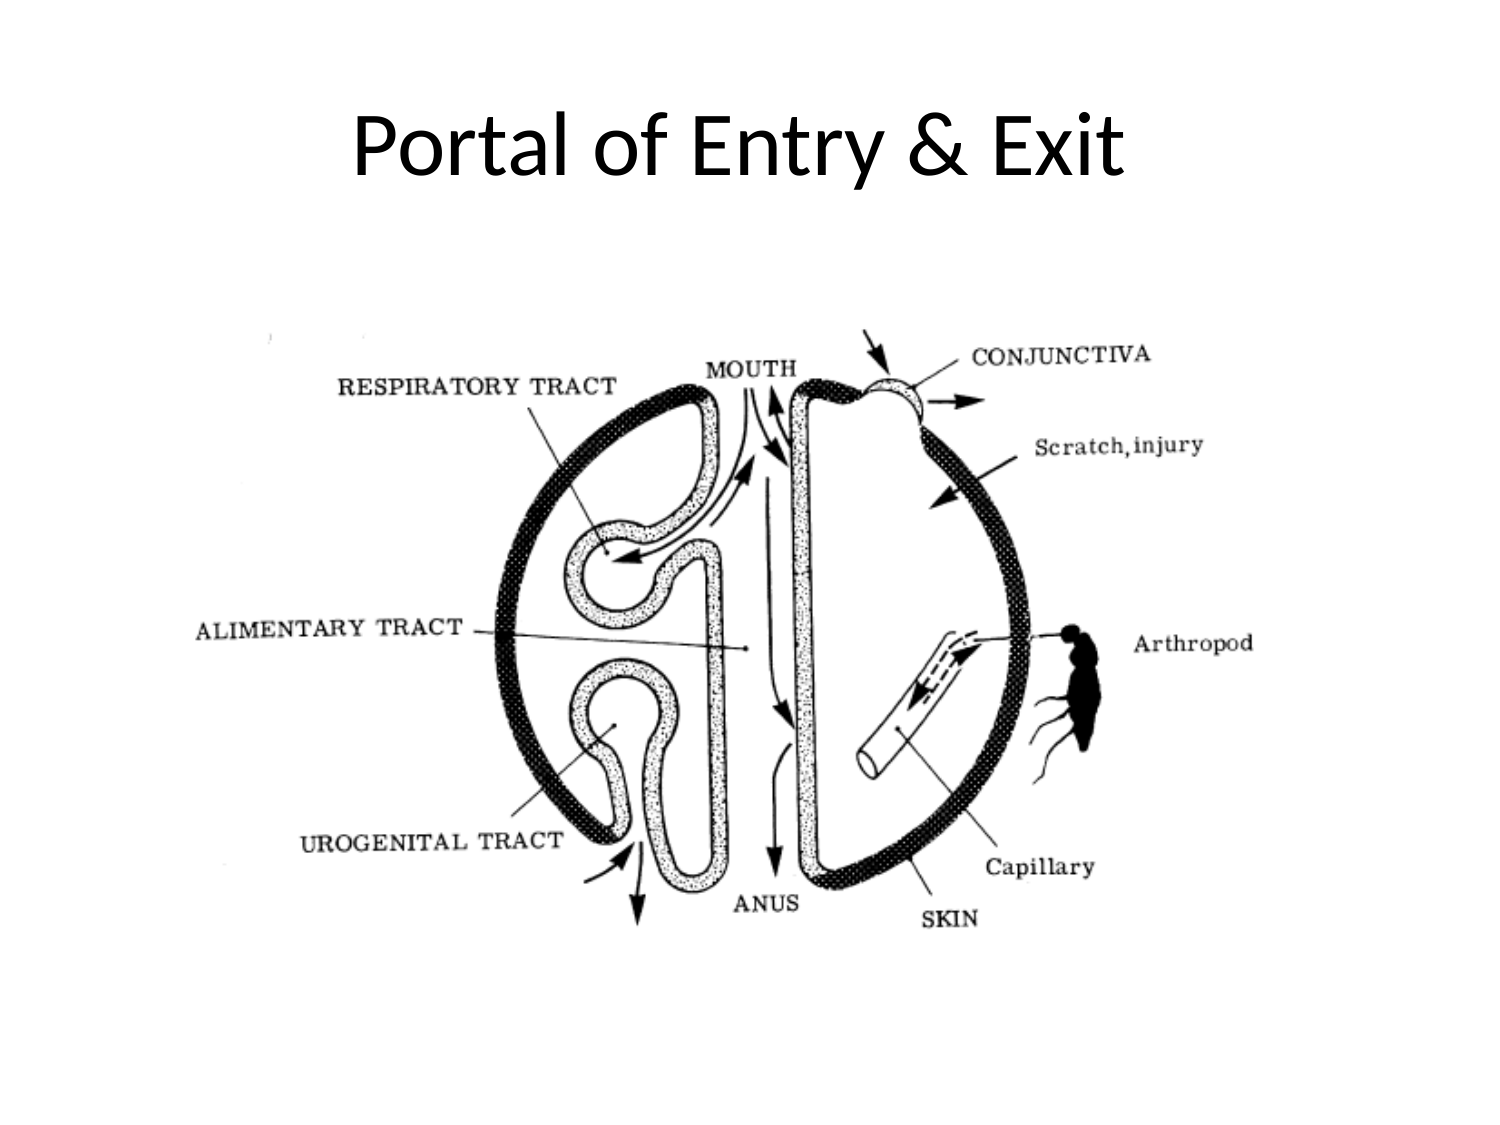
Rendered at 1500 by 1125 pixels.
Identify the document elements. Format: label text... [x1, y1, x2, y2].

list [194, 299, 1263, 942]
title Portal of Entry & Exit [75, 45, 1425, 233]
